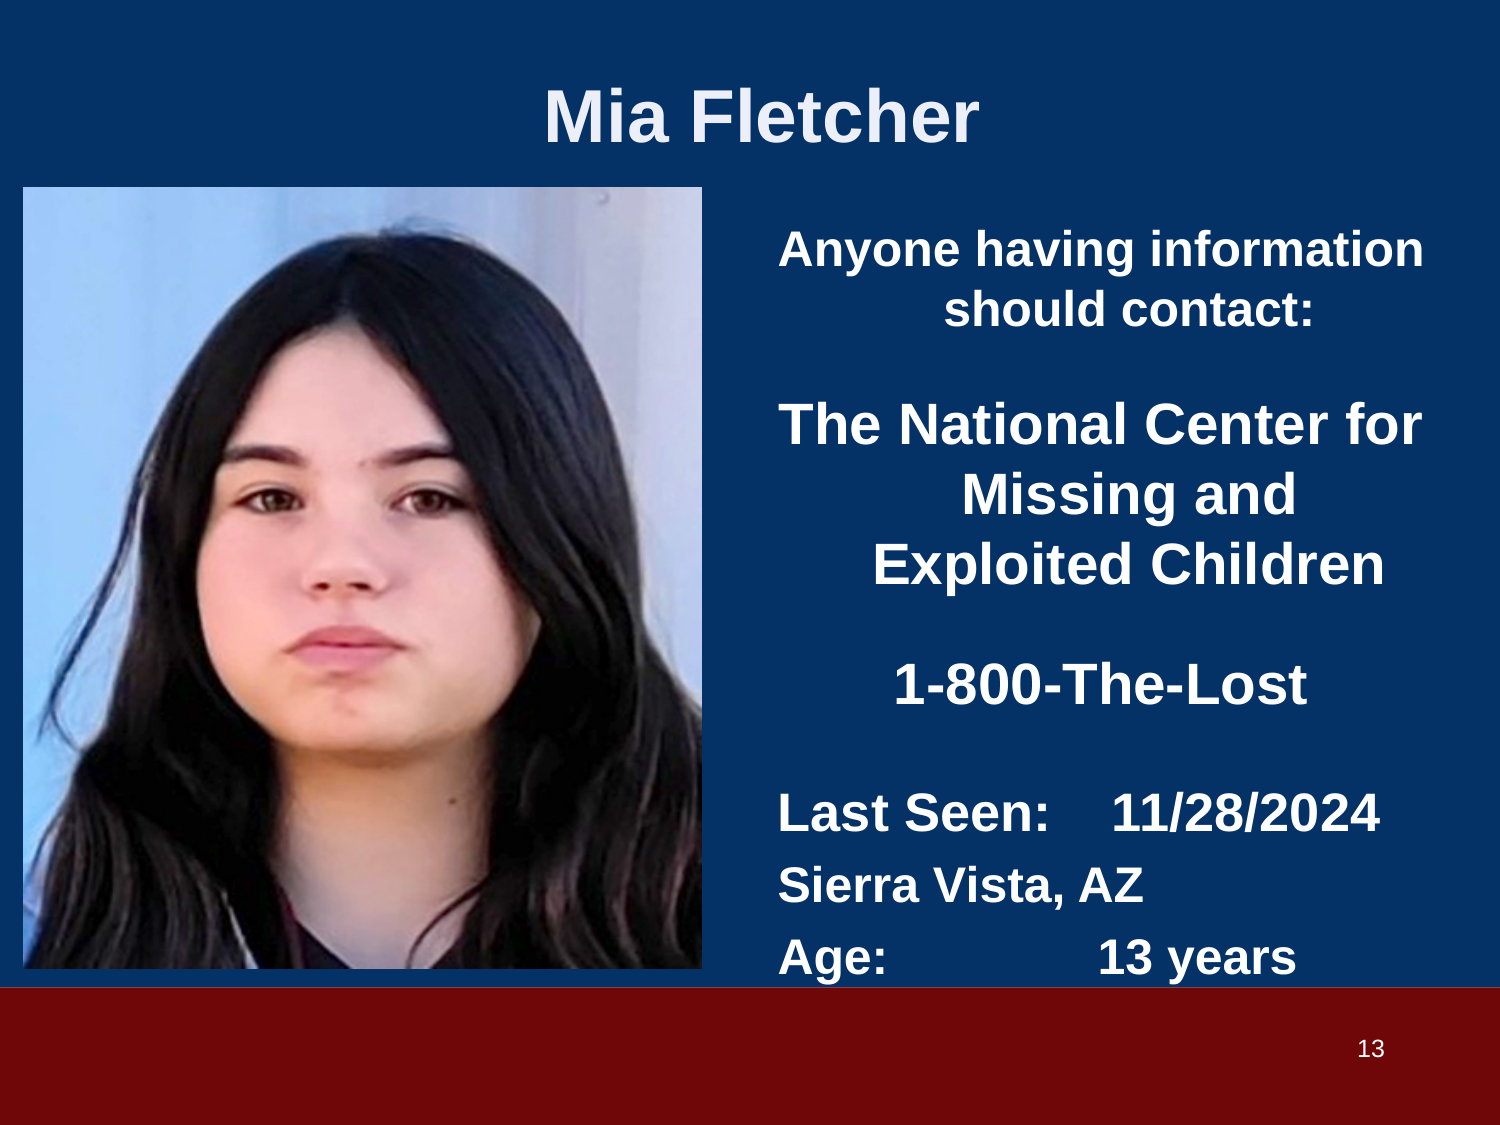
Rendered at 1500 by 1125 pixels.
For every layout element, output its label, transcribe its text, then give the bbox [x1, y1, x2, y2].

title Mia Fletcher [125, 37, 1400, 188]
picture [23, 187, 702, 969]
list Anyone having information should contact: The National Center for Missing and Exploited Children 1-800-The-Lost Last Seen: 11/28/2024 Sierra Vista, AZ Age: 13 years [762, 208, 1441, 990]
slide_number 13 [1087, 1025, 1400, 1100]
